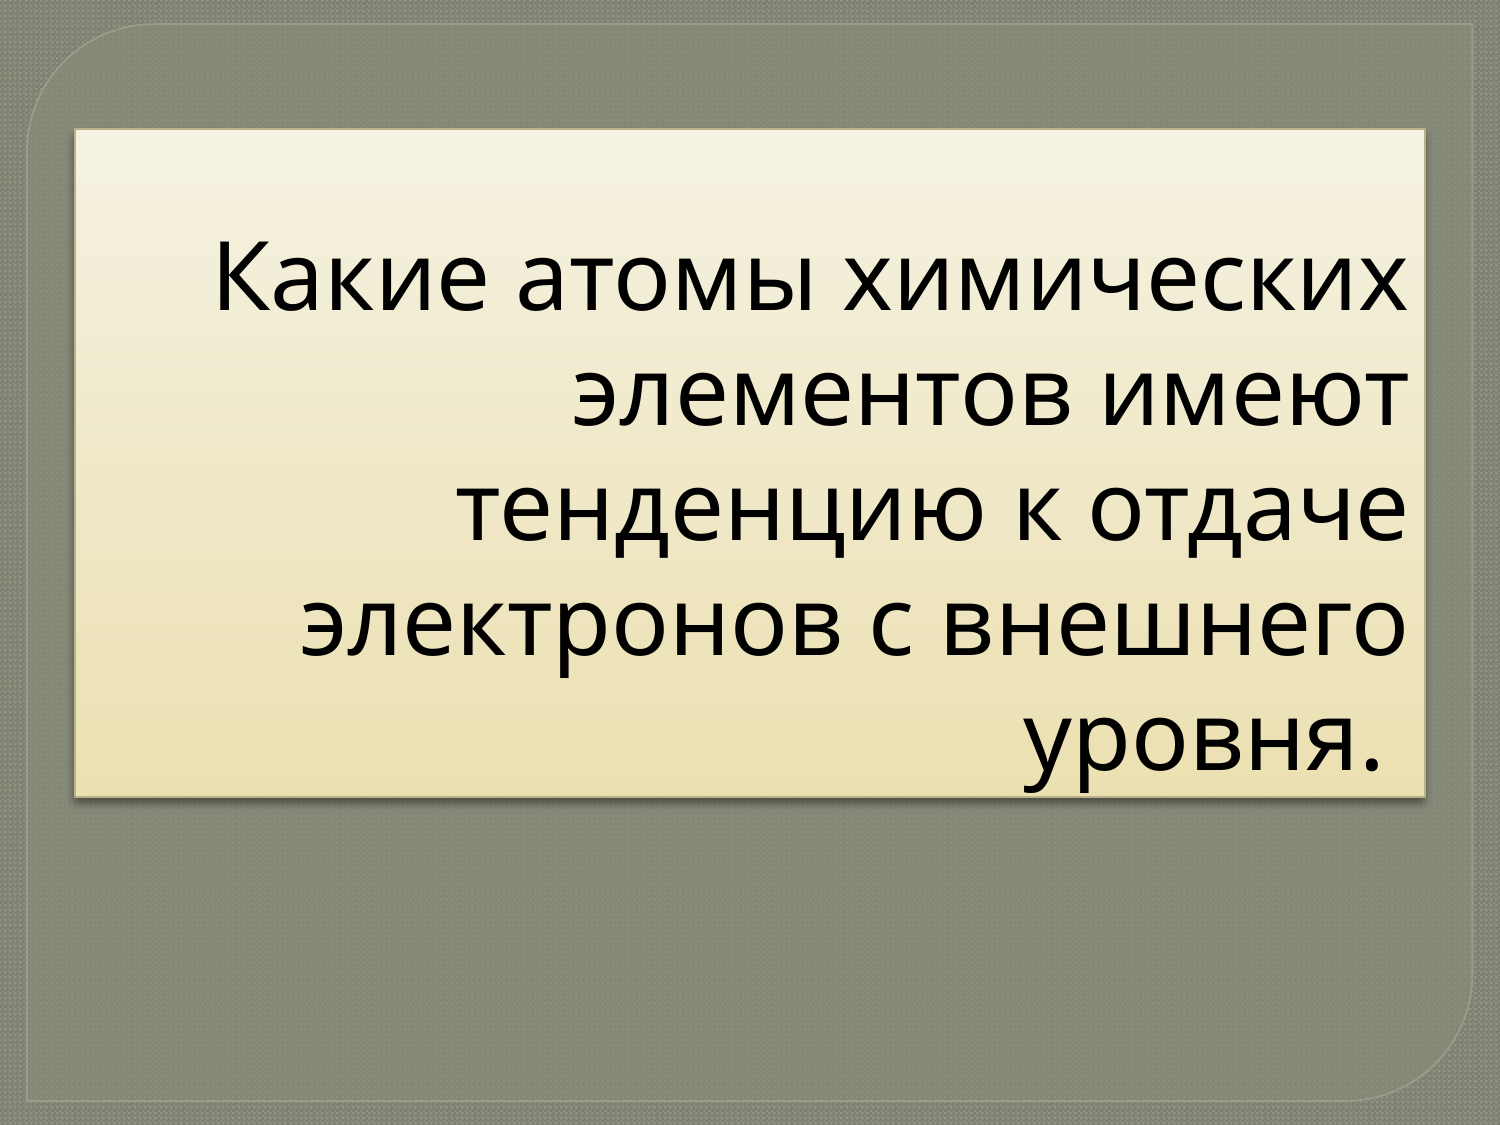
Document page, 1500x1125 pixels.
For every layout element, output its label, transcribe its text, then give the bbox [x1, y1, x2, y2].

title Какие атомы химических элементов имеют тенденцию к отдаче электронов с внешнего уровня. [74, 128, 1426, 798]
